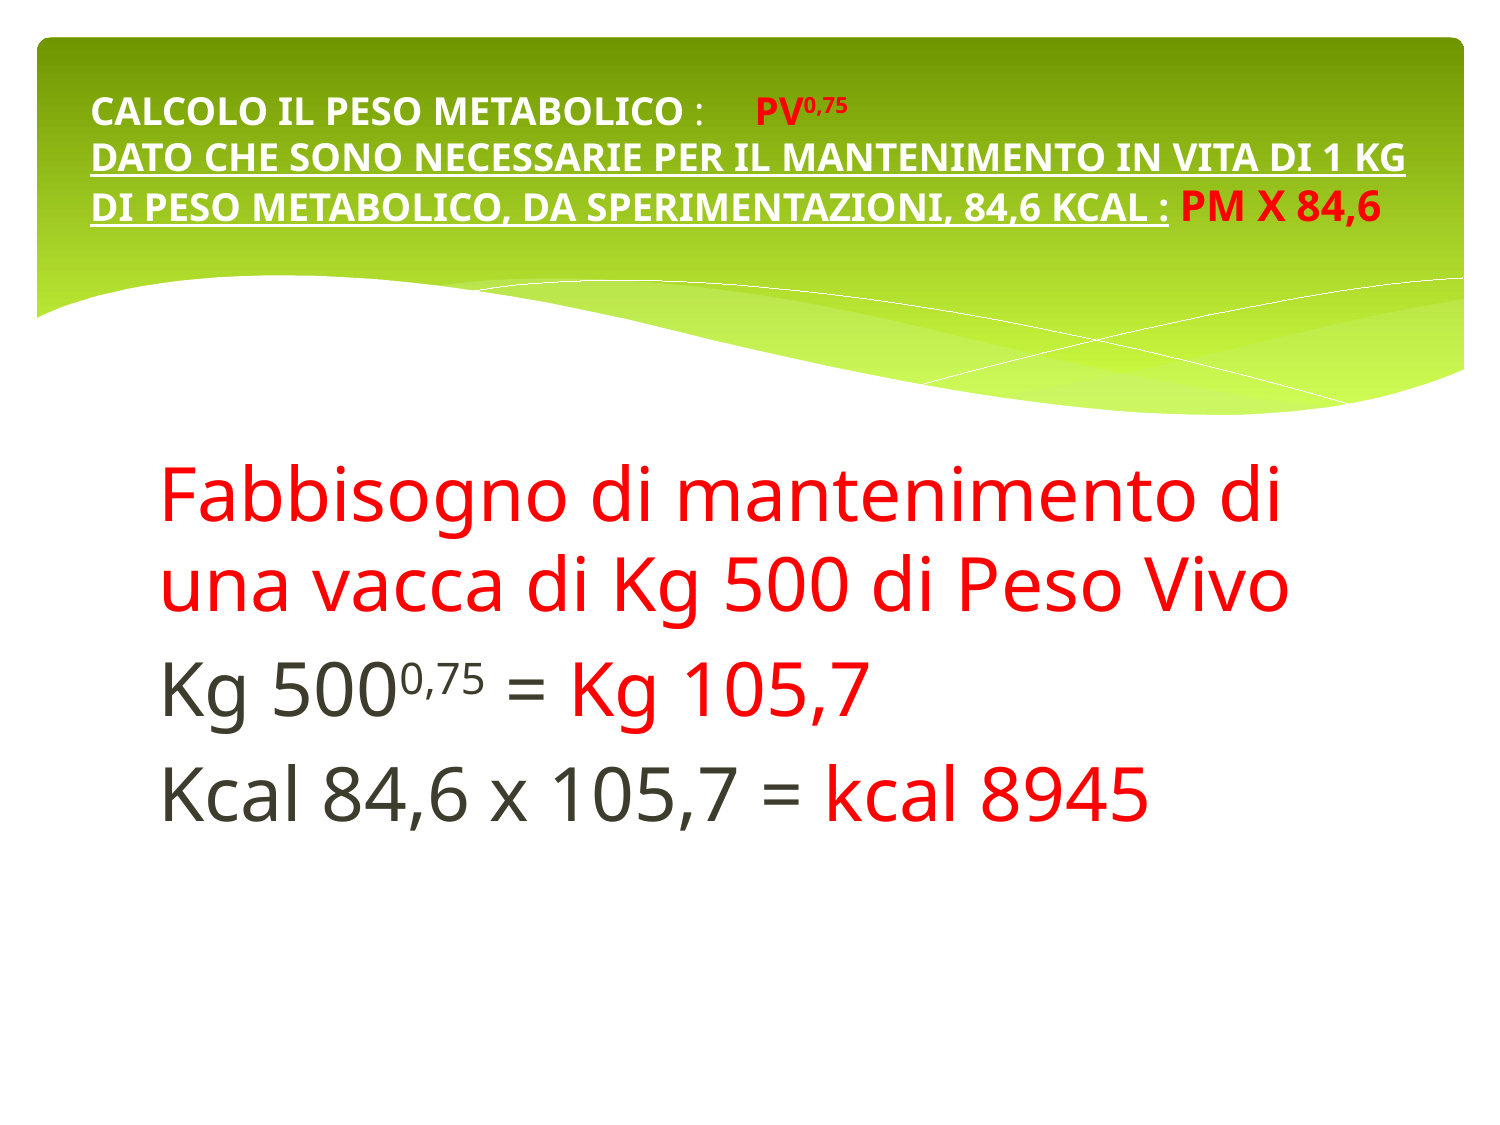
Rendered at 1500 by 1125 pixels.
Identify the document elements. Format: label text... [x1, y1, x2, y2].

list Fabbisogno di mantenimento di una vacca di Kg 500 di Peso Vivo Kg 5000,75 = Kg 105,7 Kcal 84,6 x 105,7 = kcal 8945 [143, 438, 1359, 1005]
title CALCOLO IL PESO METABOLICO : PV0,75 DATO CHE SONO NECESSARIE PER IL MANTENIMENTO IN VITA DI 1 KG DI PESO METABOLICO, DA SPERIMENTAZIONI, 84,6 KCAL : PM X 84,6 [75, 55, 1425, 261]
